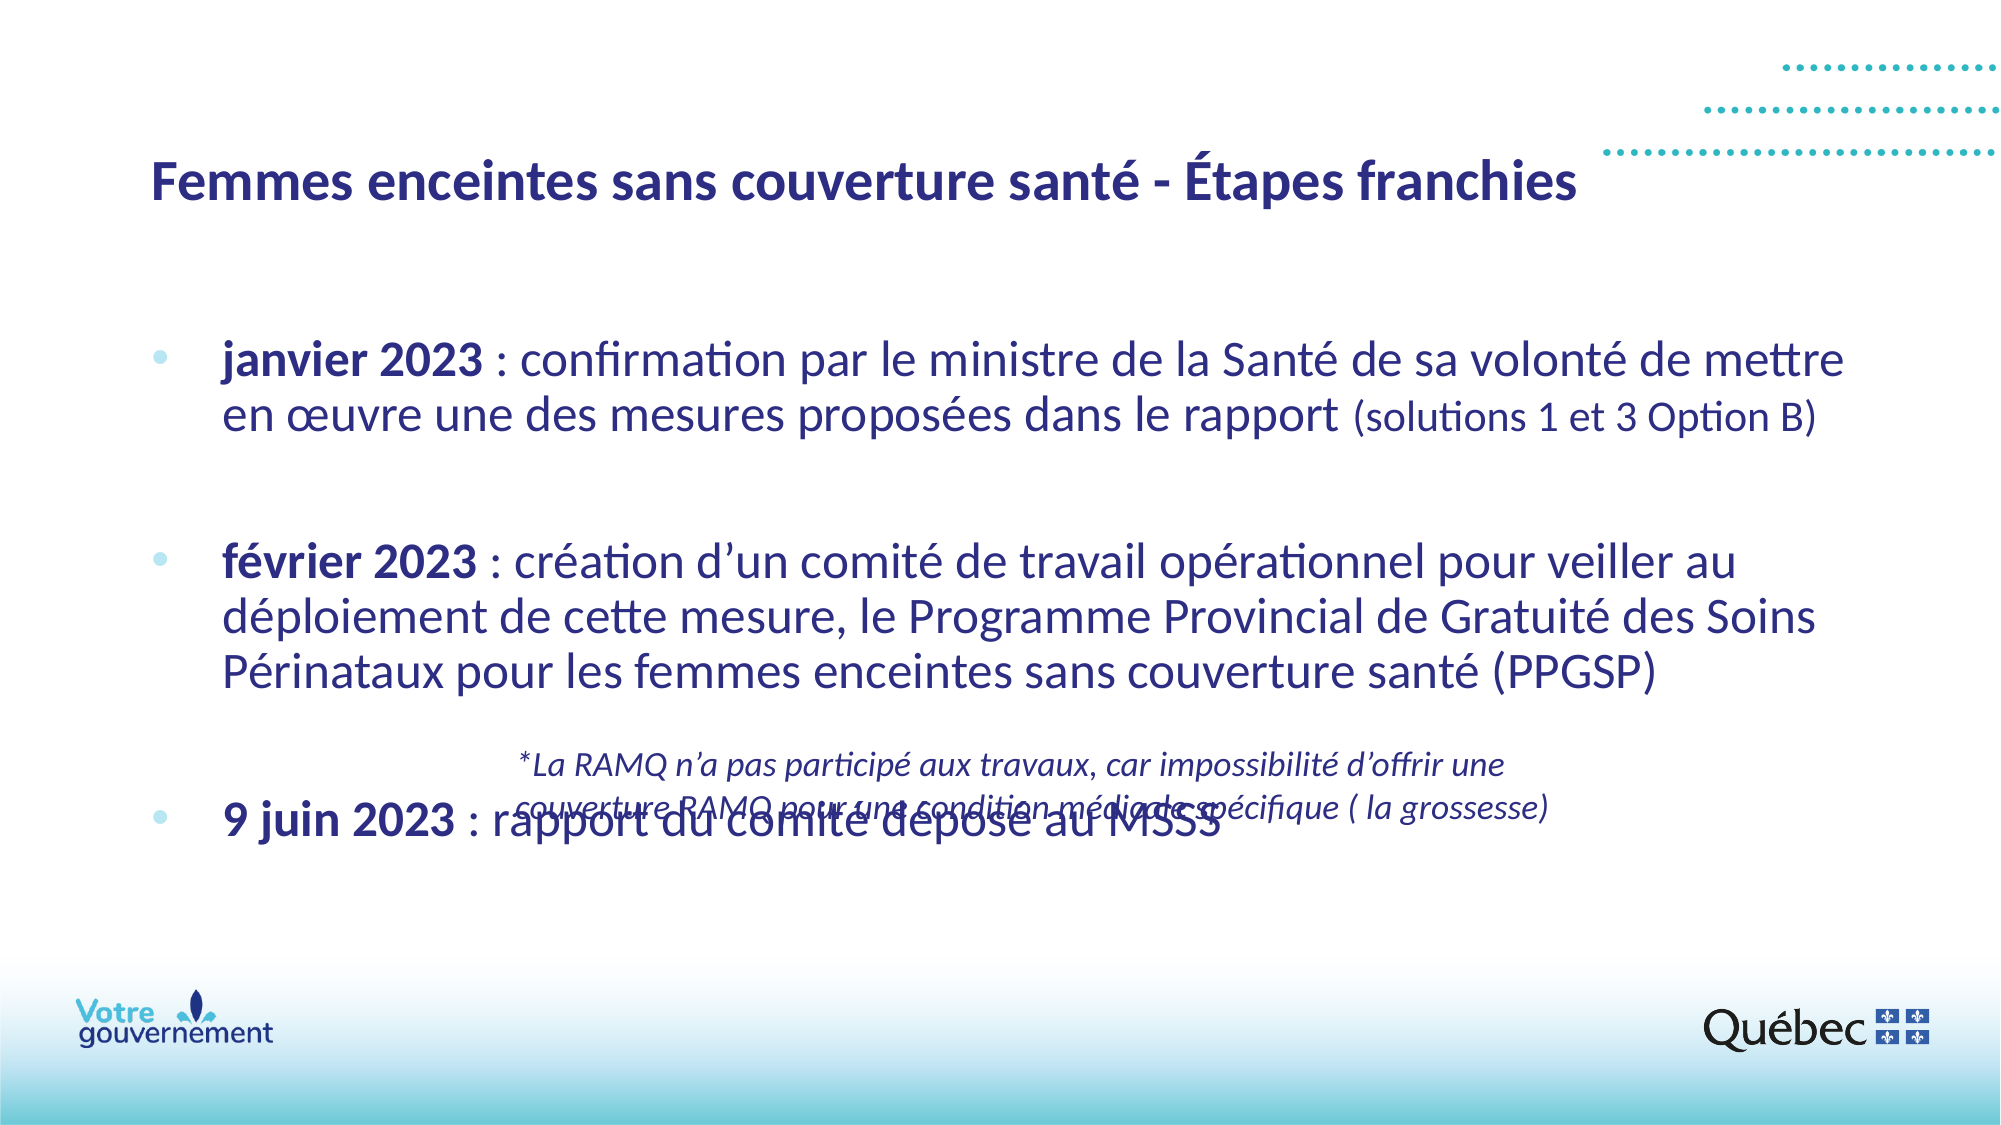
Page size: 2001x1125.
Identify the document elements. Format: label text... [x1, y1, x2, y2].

title Femmes enceintes sans couverture santé - Étapes franchies [136, 130, 1862, 221]
text_box *La RAMQ n’a pas participé aux travaux, car impossibilité d’offrir une couverture RAMQ pour une condition médicale spécifique ( la grossesse) [500, 733, 1596, 879]
picture [0, 0, 2001, 1125]
list janvier 2023 : confirmation par le ministre de la Santé de sa volonté de mettre en œuvre une des mesures proposées dans le rapport (solutions 1 et 3 Option B) février 2023 : création d’un comité de travail opérationnel pour veiller au déploiement de cette mesure, le Programme Provincial de Gratuité des Soins Périnataux pour les femmes enceintes sans couverture santé (PPGSP) 9 juin 2023 : rapport du comité déposé au MSSS [136, 244, 1862, 935]
